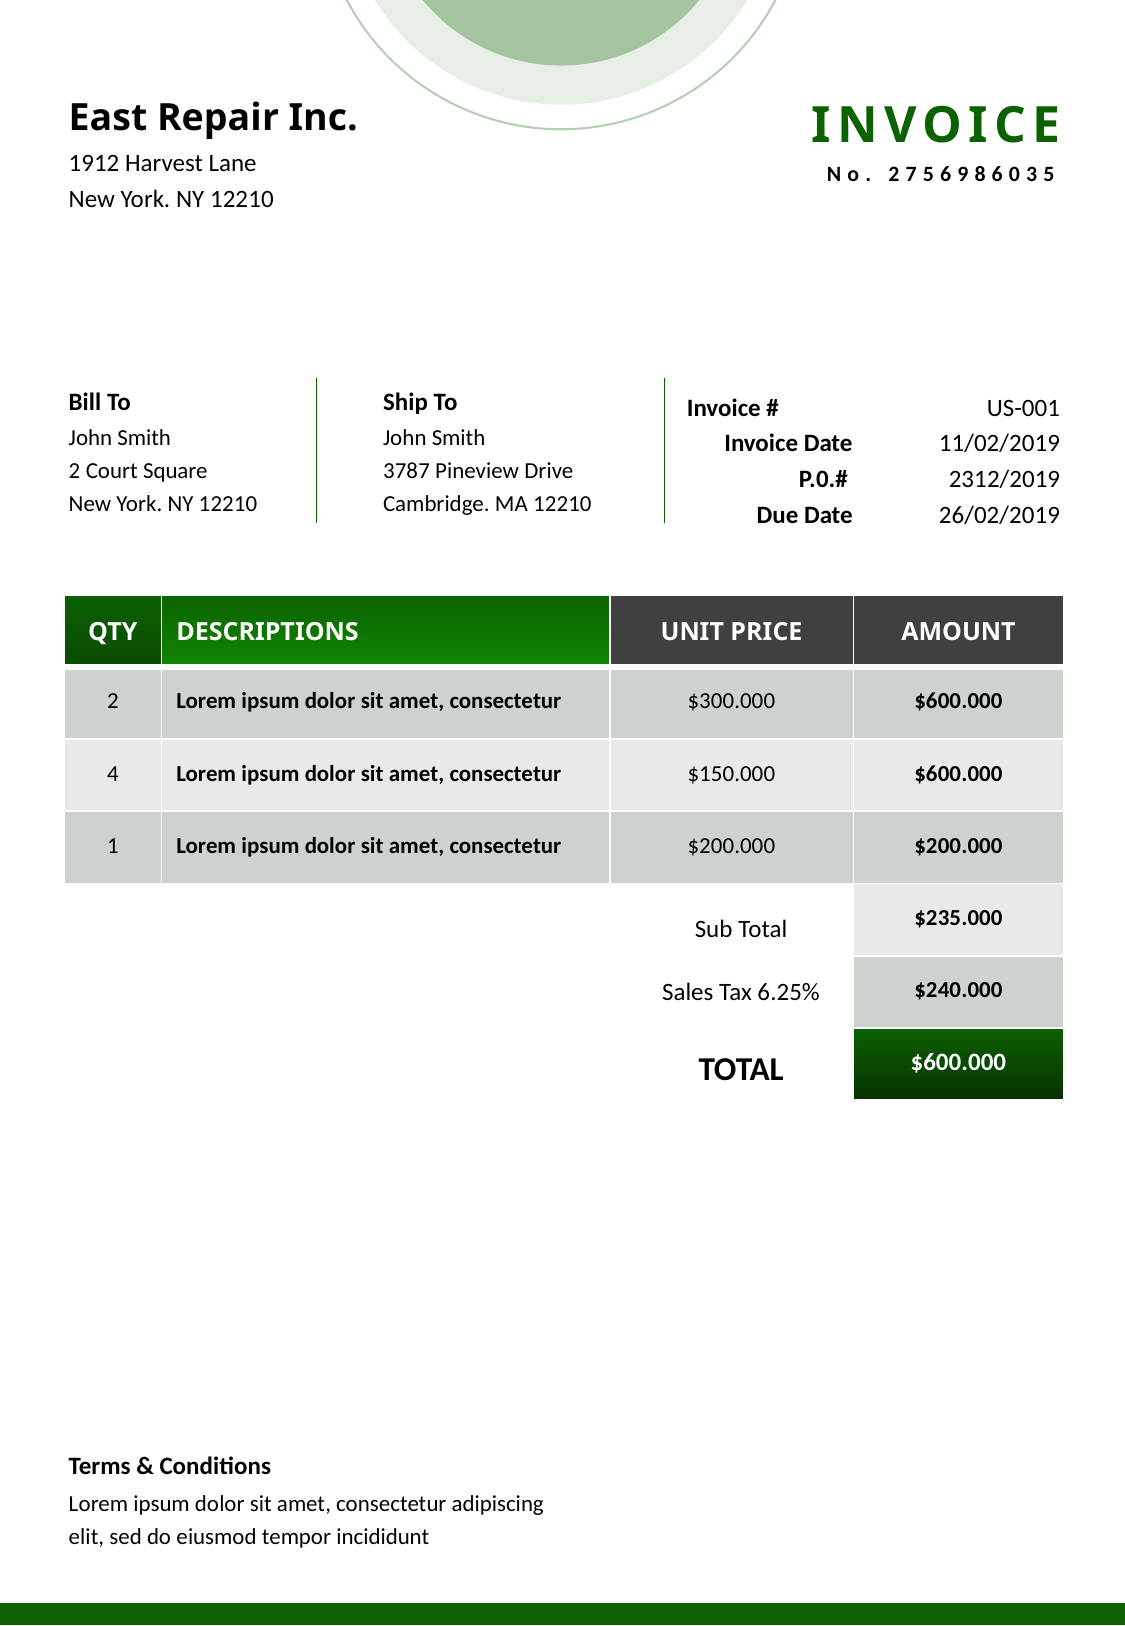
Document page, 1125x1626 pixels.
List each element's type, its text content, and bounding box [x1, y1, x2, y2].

table_cell Lorem ipsum dolor sit amet, consectetur [162, 812, 609, 883]
table_header DESCRIPTIONS [162, 596, 609, 664]
table_cell [65, 957, 853, 1099]
table_header UNIT PRICE [611, 596, 853, 664]
table_cell 1 [65, 812, 161, 883]
text_box [0, 1602, 1125, 1625]
table_cell $235.000 [854, 884, 1063, 955]
table_cell $600.000 [854, 1029, 1063, 1099]
table_cell [65, 884, 853, 955]
text_box Lorem ipsum dolor sit amet, consectetur adipiscing elit, sed do eiusmod tempor incididunt [53, 1475, 586, 1557]
text_box Sub Total [655, 905, 828, 950]
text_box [368, 377, 616, 523]
text_box 1912 Harvest Lane New York. NY 12210 [53, 133, 368, 221]
text_box East Repair Inc. [53, 85, 402, 146]
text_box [318, 0, 804, 130]
table_cell $200.000 [854, 812, 1063, 883]
table_header QTY [65, 596, 161, 664]
table_cell $600.000 [854, 740, 1063, 810]
table_cell $600.000 [854, 670, 1063, 738]
table_cell Lorem ipsum dolor sit amet, consectetur [162, 670, 609, 738]
table_cell $200.000 [611, 812, 853, 883]
table_cell $300.000 [611, 670, 853, 738]
text_box No. 2756986035 [811, 151, 1070, 193]
text_box Terms & Conditions [53, 1442, 395, 1488]
table_cell $150.000 [611, 740, 853, 810]
text_box Sales Tax 6.25% [625, 967, 857, 1013]
table_cell Lorem ipsum dolor sit amet, consectetur [162, 740, 609, 810]
table_cell 4 [65, 740, 161, 810]
table_cell 2 [65, 670, 161, 738]
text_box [53, 377, 302, 523]
table_header AMOUNT [854, 596, 1063, 664]
text_box TOTAL [625, 1040, 857, 1095]
text_box Invoice # US-001 Invoice Date 11/02/2019 P.0.# 2312/2019 Due Date 26/02/2019 [666, 377, 1076, 537]
text_box INVOICE [727, 85, 1076, 161]
table_cell $240.000 [854, 957, 1063, 1027]
